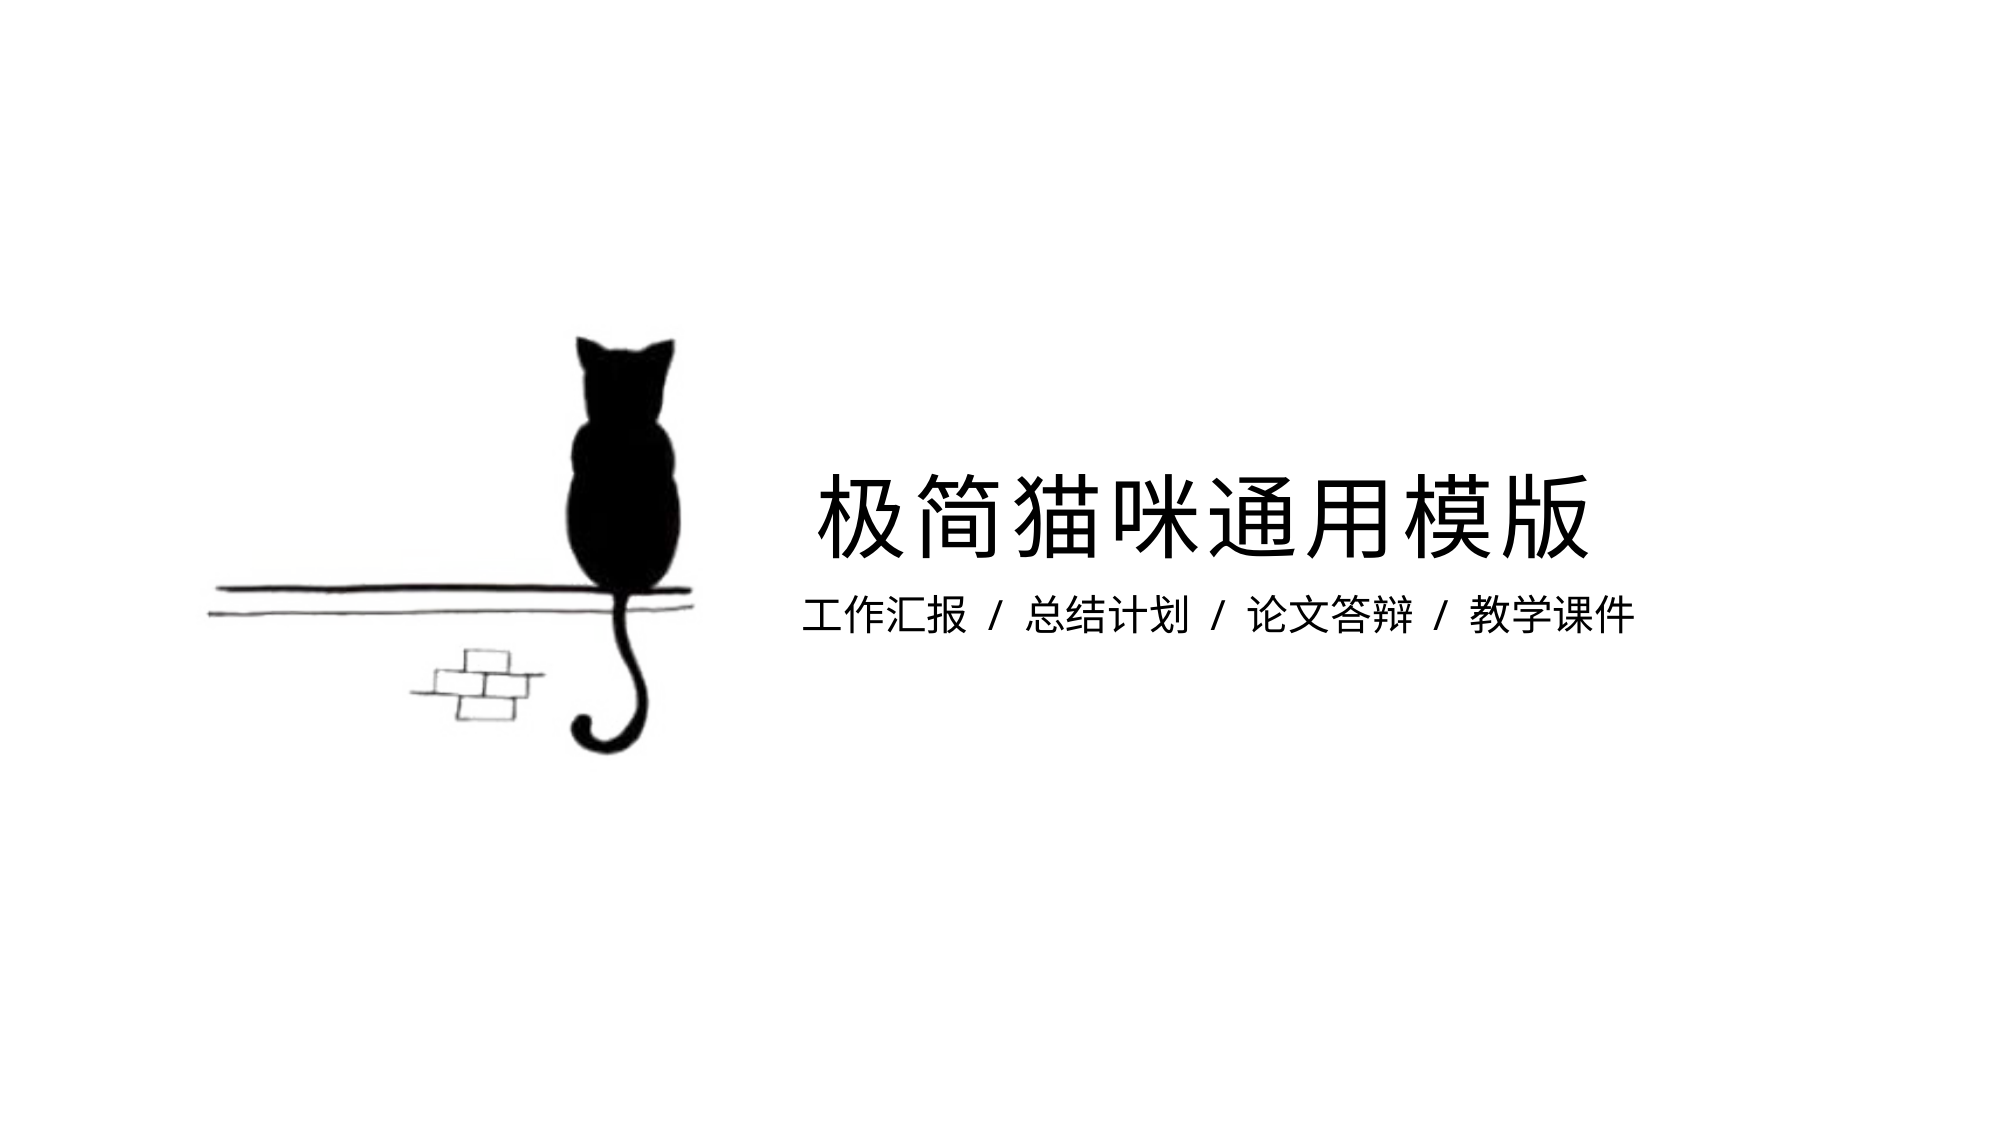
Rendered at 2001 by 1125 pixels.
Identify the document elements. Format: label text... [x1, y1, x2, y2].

text_box 极简猫咪通用模版 [800, 452, 1886, 578]
text_box 工作汇报 / 总结计划 / 论文答辩 / 教学课件 [786, 581, 1652, 646]
picture [141, 320, 710, 805]
